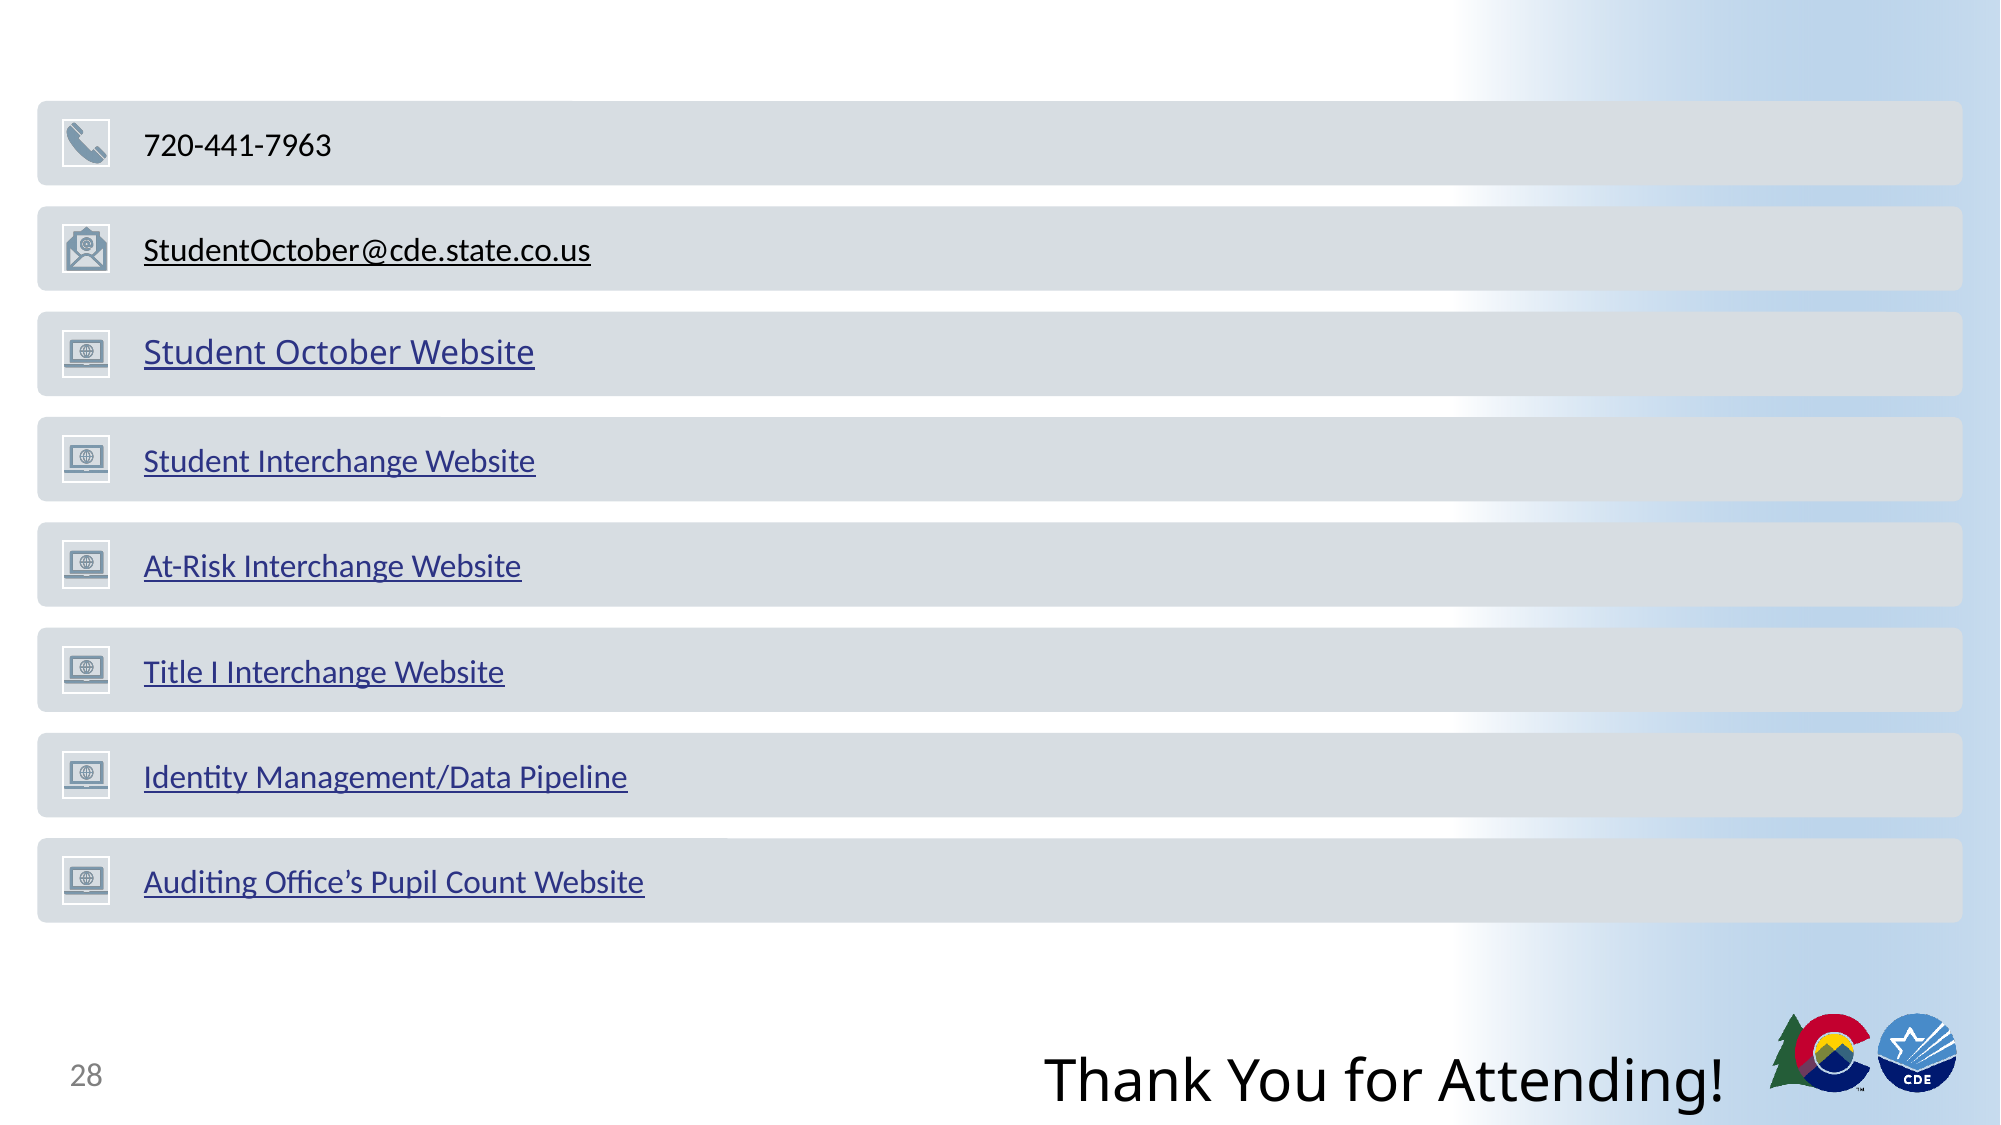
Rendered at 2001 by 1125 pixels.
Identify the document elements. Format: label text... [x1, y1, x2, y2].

picture [1768, 1012, 1957, 1093]
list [37, 101, 1963, 923]
slide_number 28 [54, 1042, 505, 1103]
title Thank You for Attending! [639, 966, 1725, 1115]
